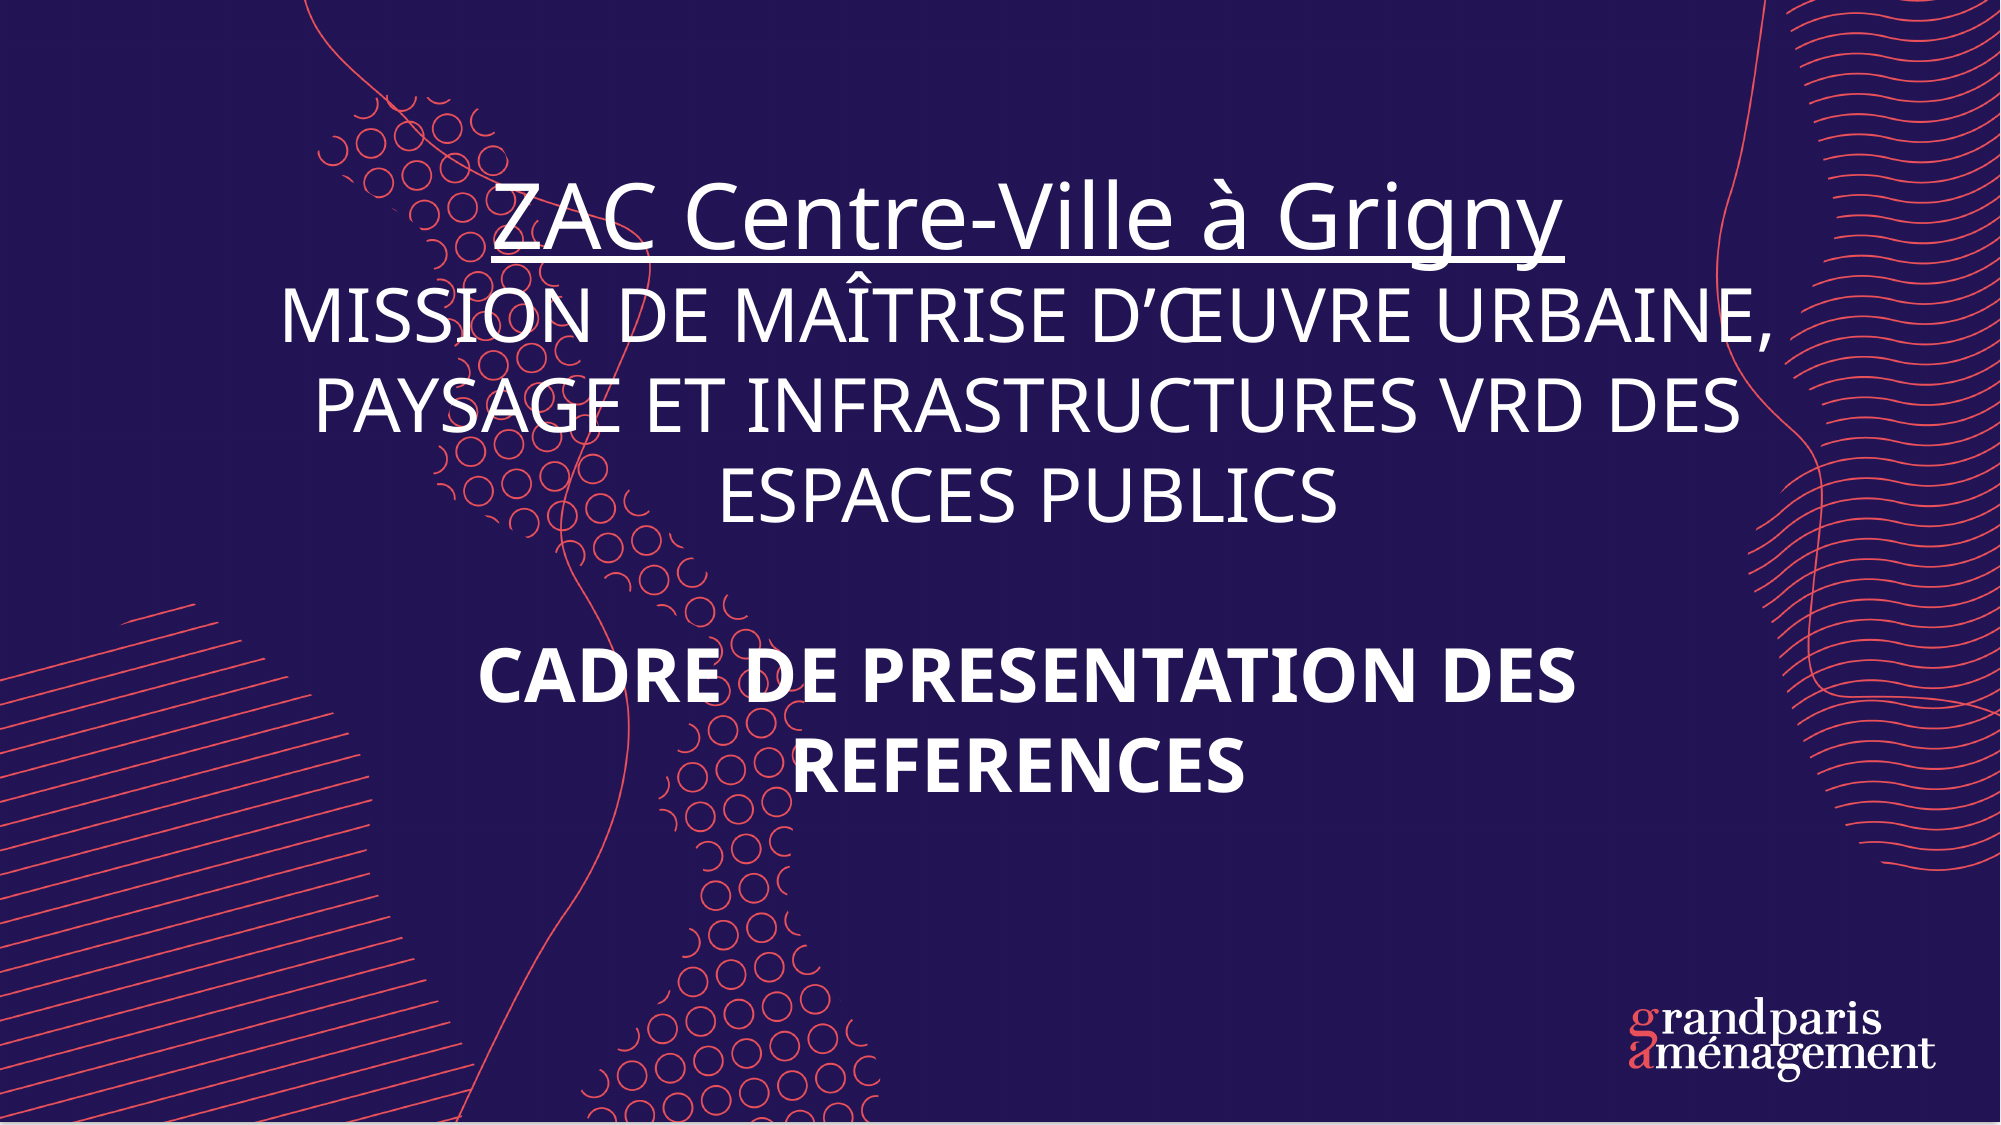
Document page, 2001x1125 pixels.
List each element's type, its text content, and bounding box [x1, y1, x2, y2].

picture [0, 0, 2000, 1122]
title ZAC Centre-Ville à Grigny MISSION DE MAÎTRISE D’ŒUVRE URBAINE, PAYSAGE ET INFRASTRUCTURES VRD DES ESPACES PUBLICS CADRE DE PRESENTATION DES REFERENCES [257, 309, 1799, 816]
